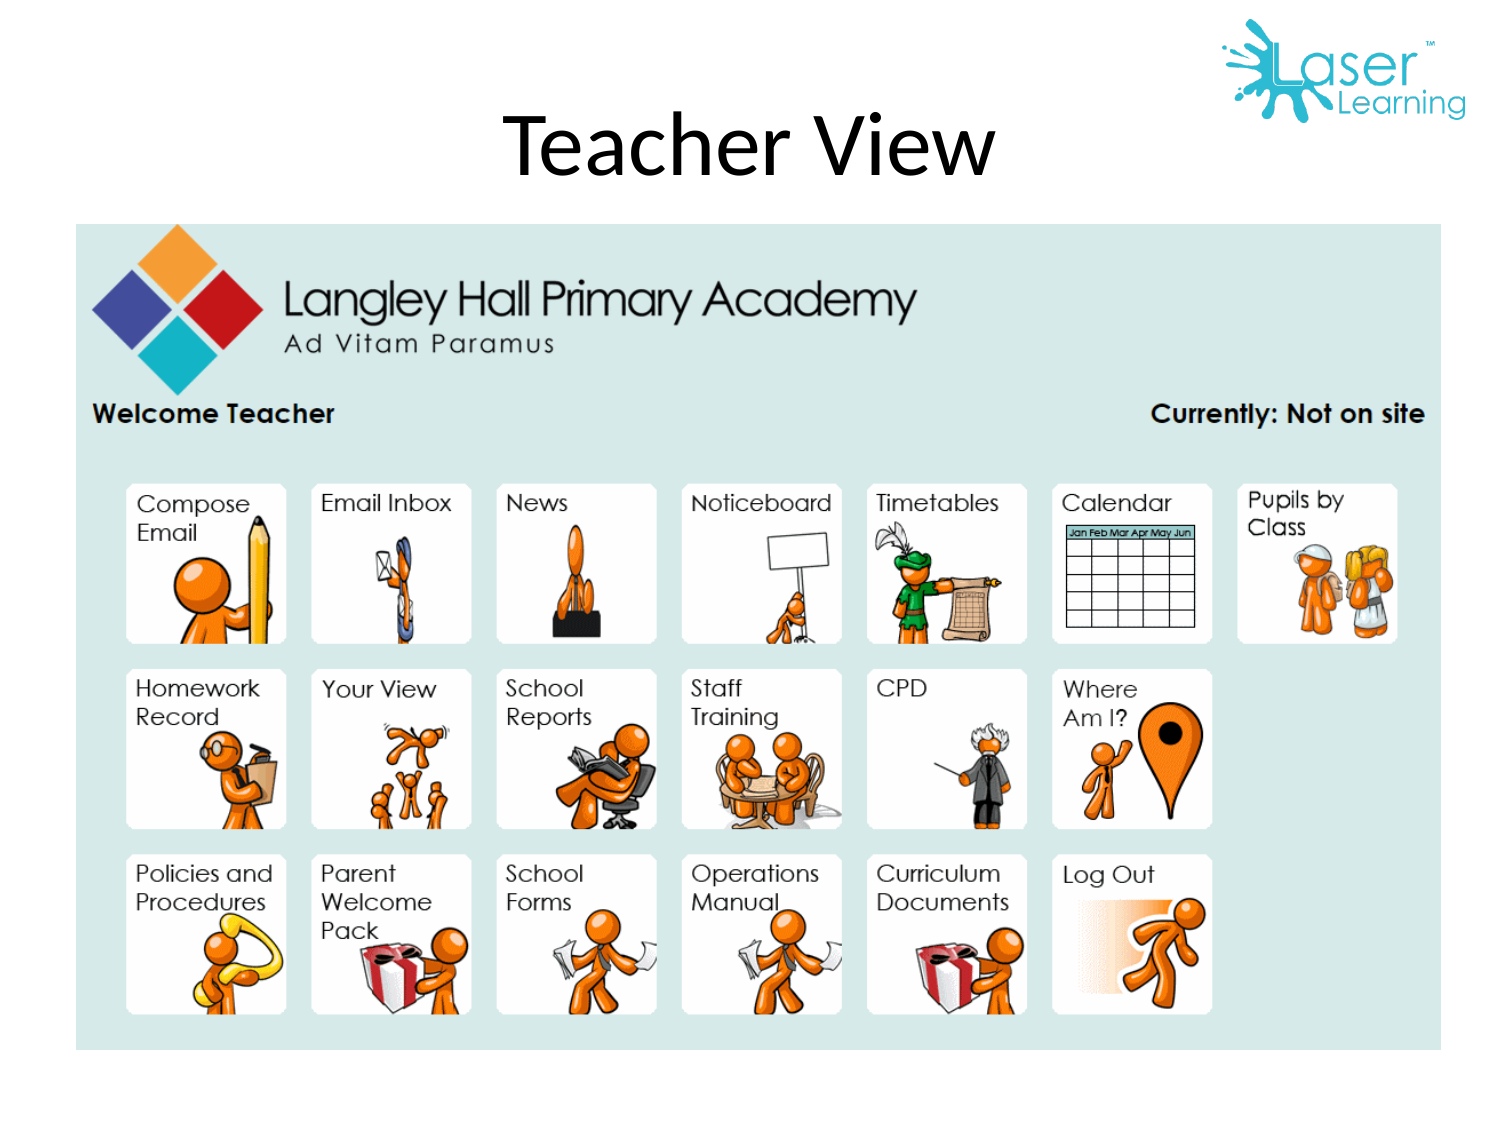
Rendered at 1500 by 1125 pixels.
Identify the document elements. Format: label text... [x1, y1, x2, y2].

title Teacher View [75, 45, 1425, 223]
picture [1222, 19, 1465, 123]
picture [76, 224, 1442, 1050]
